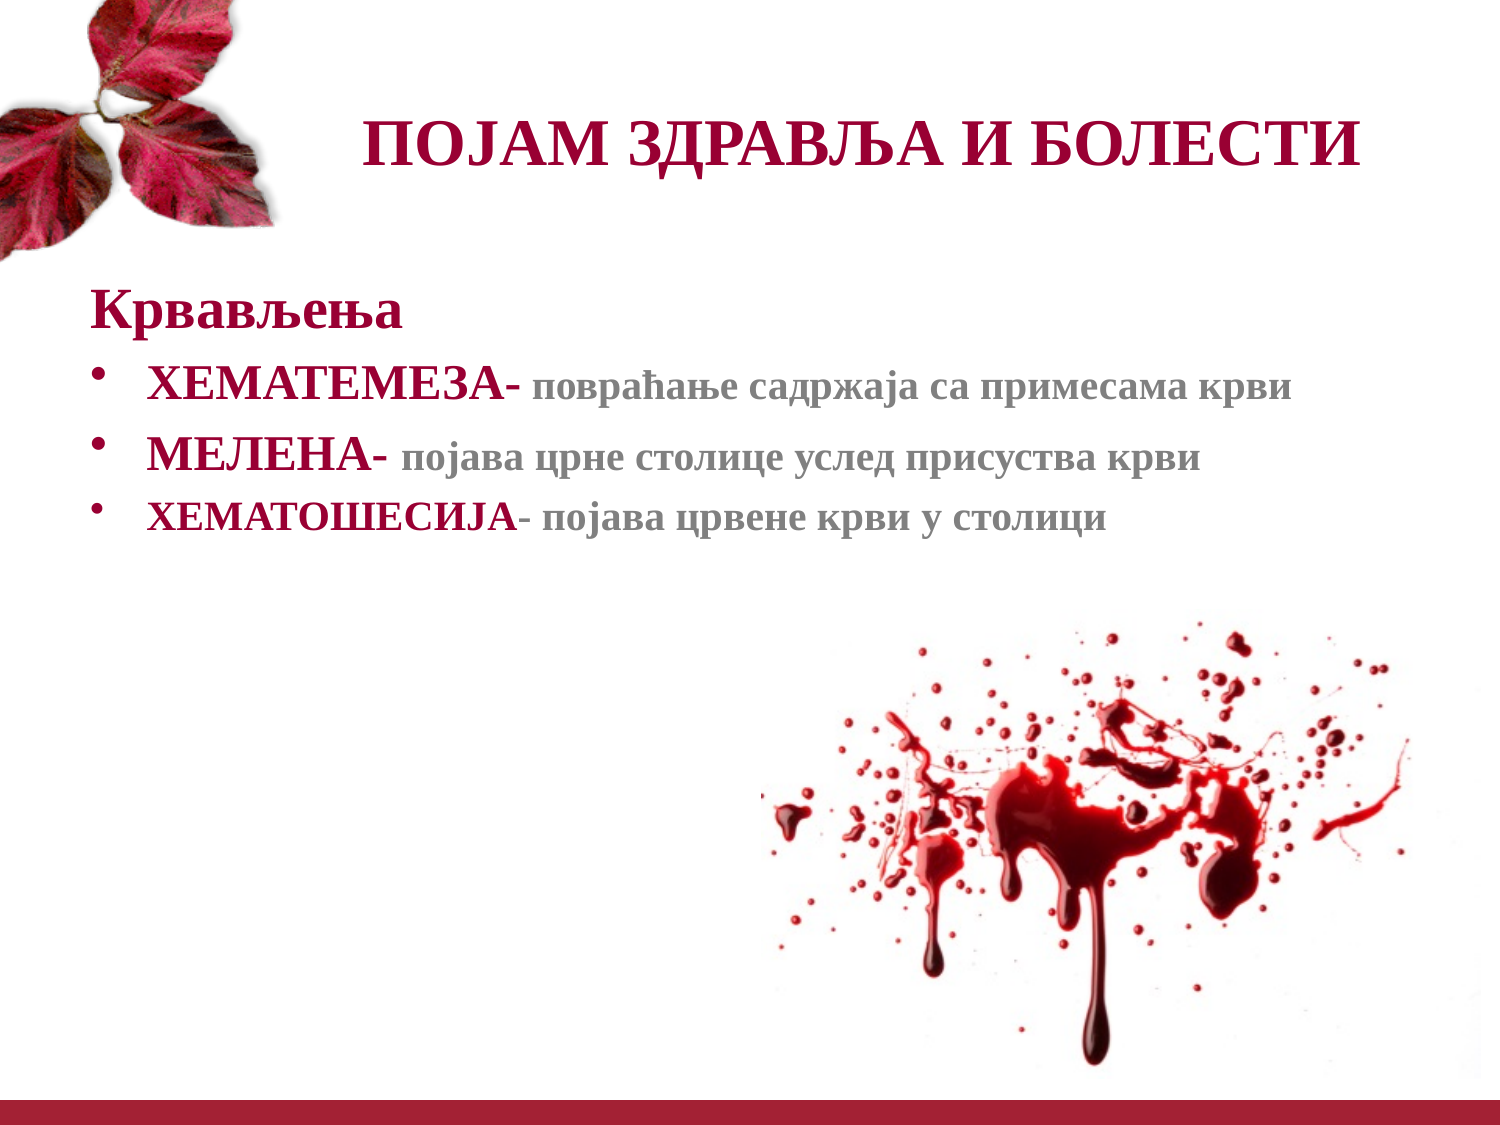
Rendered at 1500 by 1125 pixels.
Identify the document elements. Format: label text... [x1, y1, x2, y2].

picture [0, 0, 295, 273]
list Крвављења ХЕМАТЕМЕЗА- повраћање садржаја са примесама крви МЕЛЕНА- појава црне столице услед присуства крви ХЕМАТОШЕСИЈА- појава црвене крви у столици [74, 262, 1426, 1006]
title ПОЈАМ ЗДРАВЉА И БОЛЕСТИ [289, 44, 1436, 233]
picture [761, 609, 1481, 1079]
